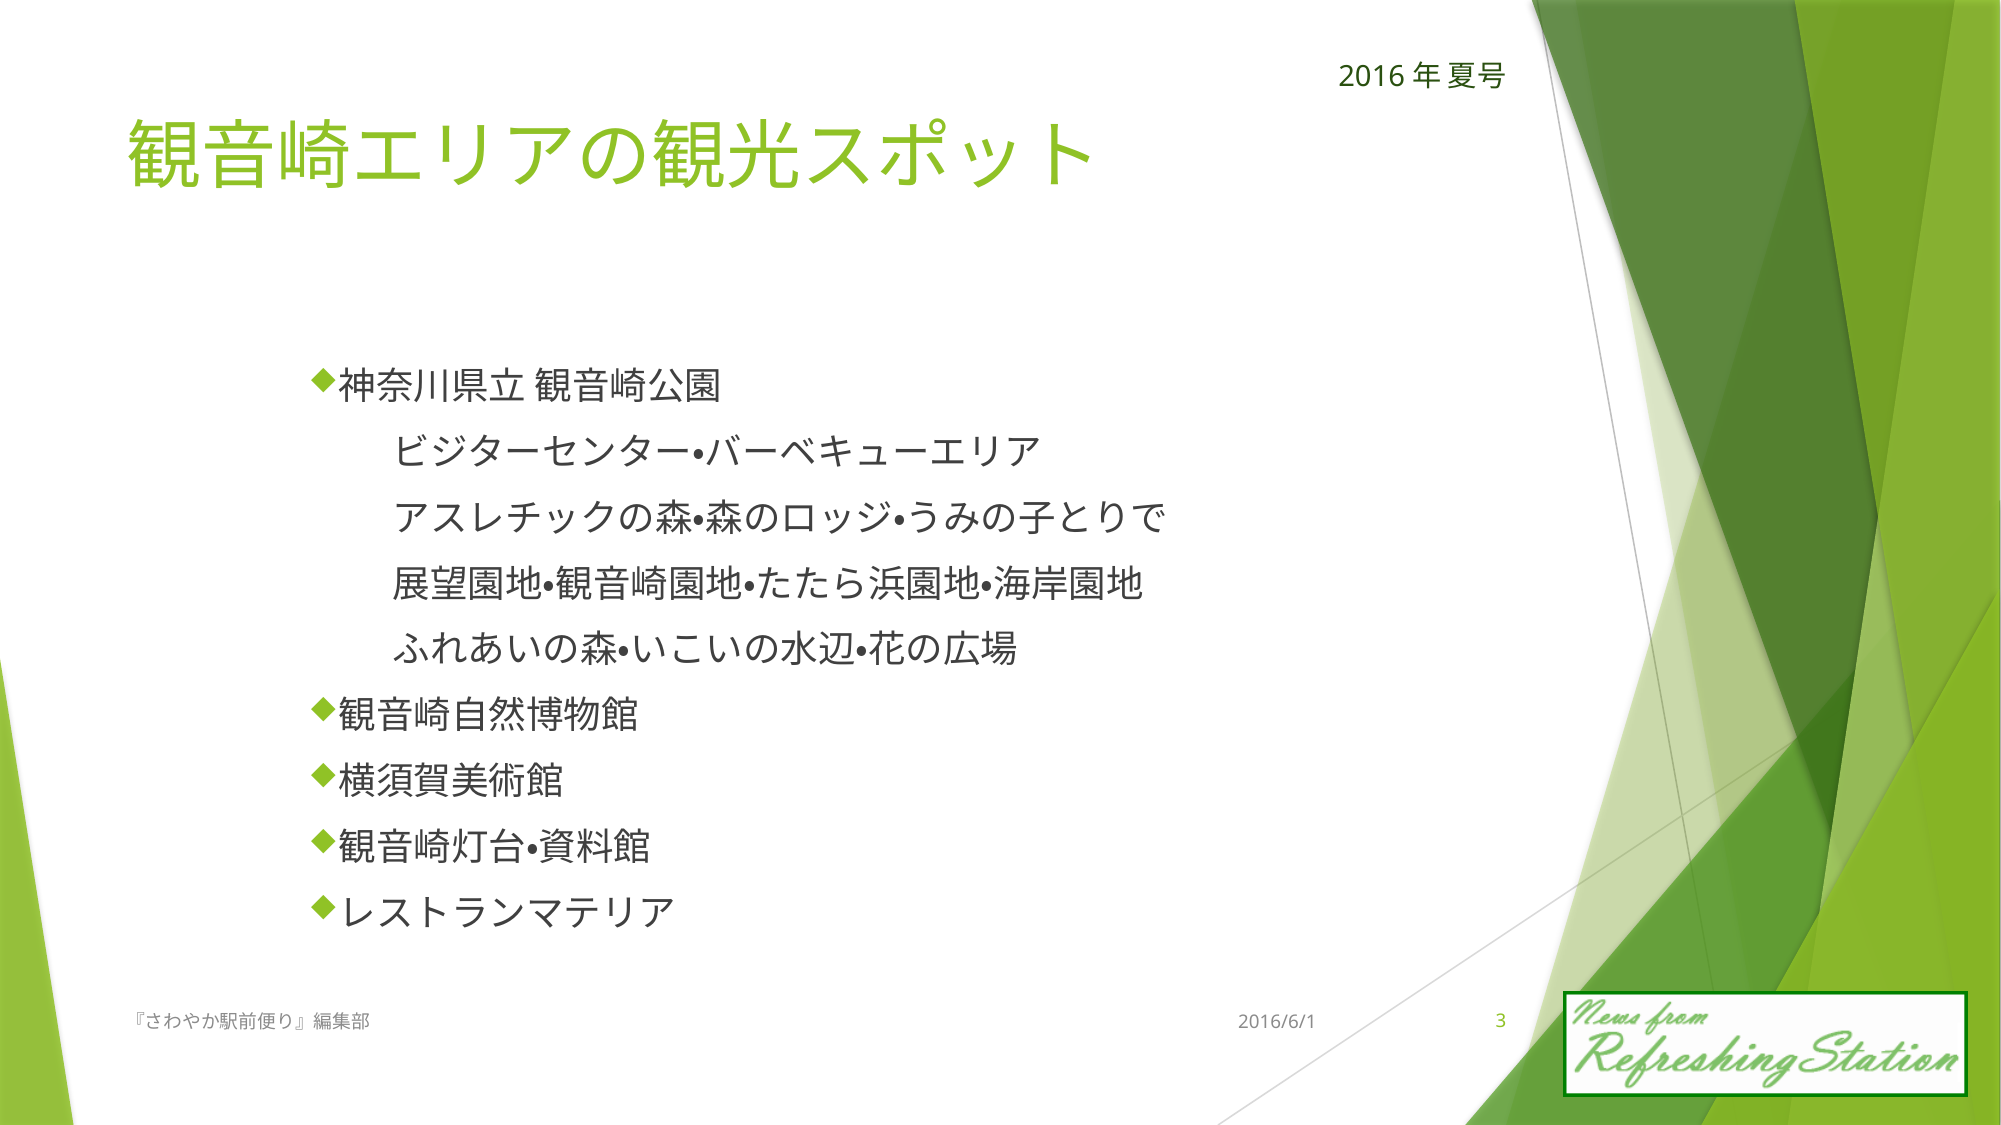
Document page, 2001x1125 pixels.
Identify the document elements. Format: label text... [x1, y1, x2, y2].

title 観音崎エリアの観光スポット [111, 99, 1522, 317]
picture [1563, 991, 1968, 1097]
footer 『さわやか駅前便り』編集部 [111, 991, 1145, 1051]
slide_number 2 [1409, 991, 1522, 1051]
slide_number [1181, 991, 1332, 1051]
list 神奈川県立 観音崎公園 ビジターセンター・バーベキューエリア アスレチックの森・森のロッジ・うみの子とりで 展望園地・観音崎園地・たたら浜園地・海岸園地 ふれあいの森・いこいの水辺・花の広場 観音崎自然博物館 横須賀美術館 観音崎灯台・資料館 レストランマテリア [111, 354, 1522, 992]
